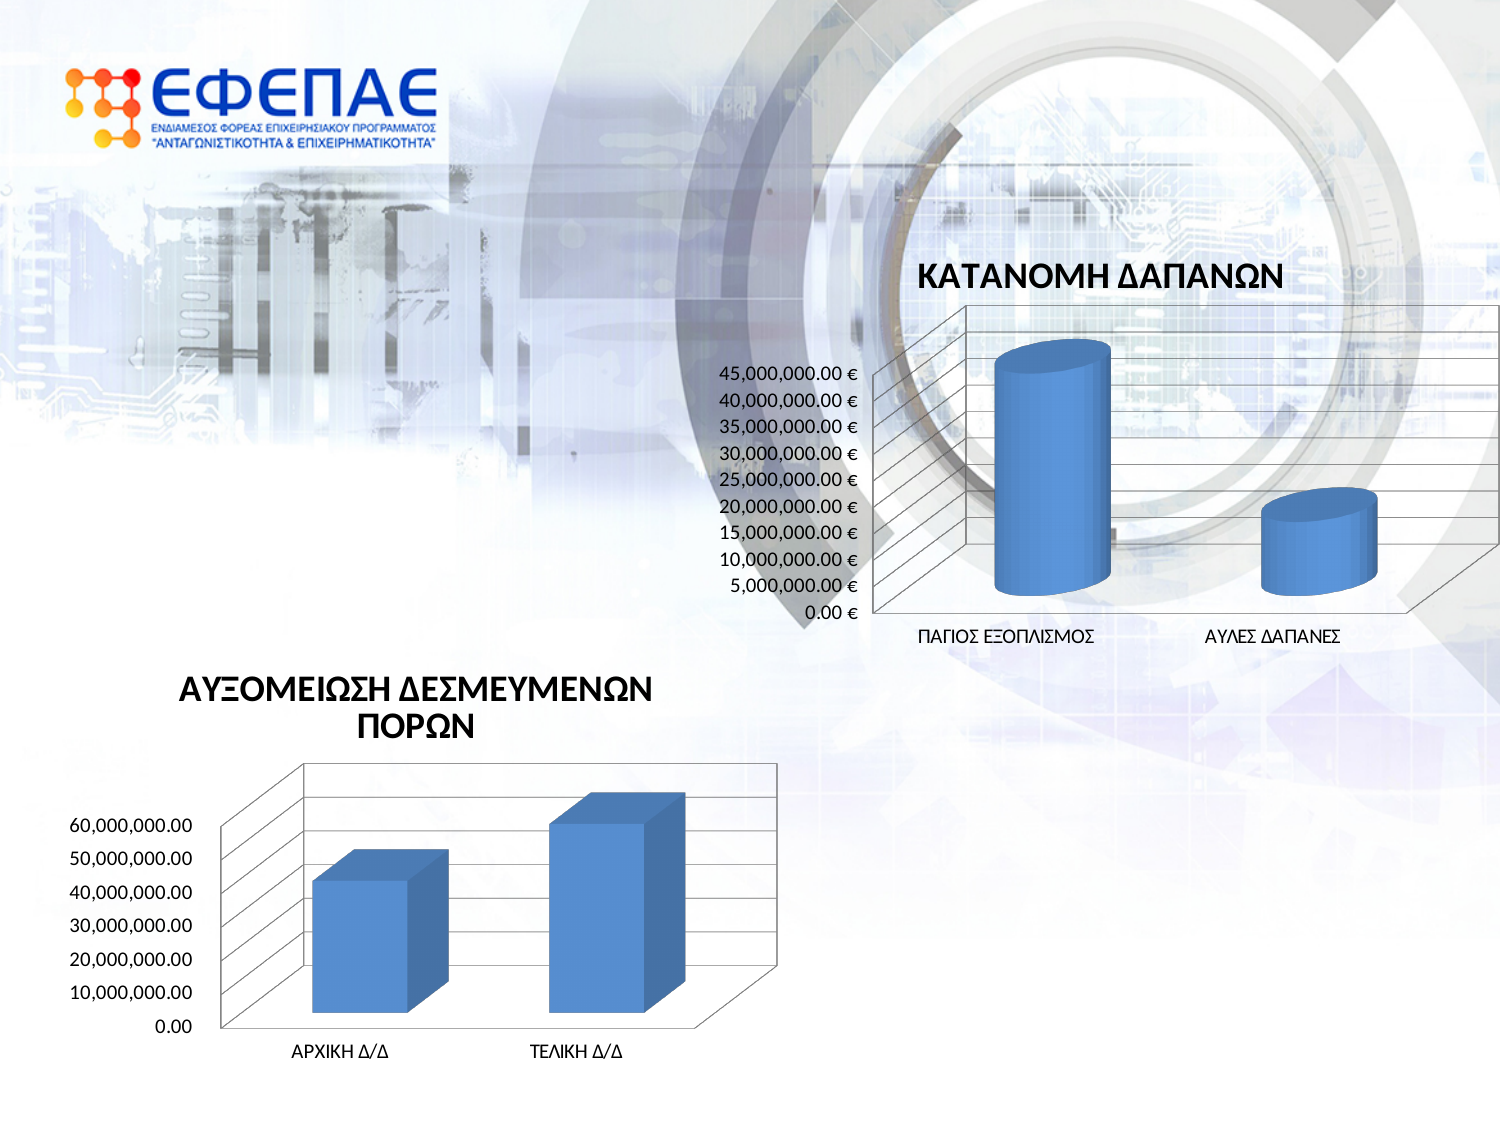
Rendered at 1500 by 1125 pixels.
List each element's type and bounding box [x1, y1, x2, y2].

picture [0, 0, 1500, 1125]
chart [40, 231, 1500, 1096]
